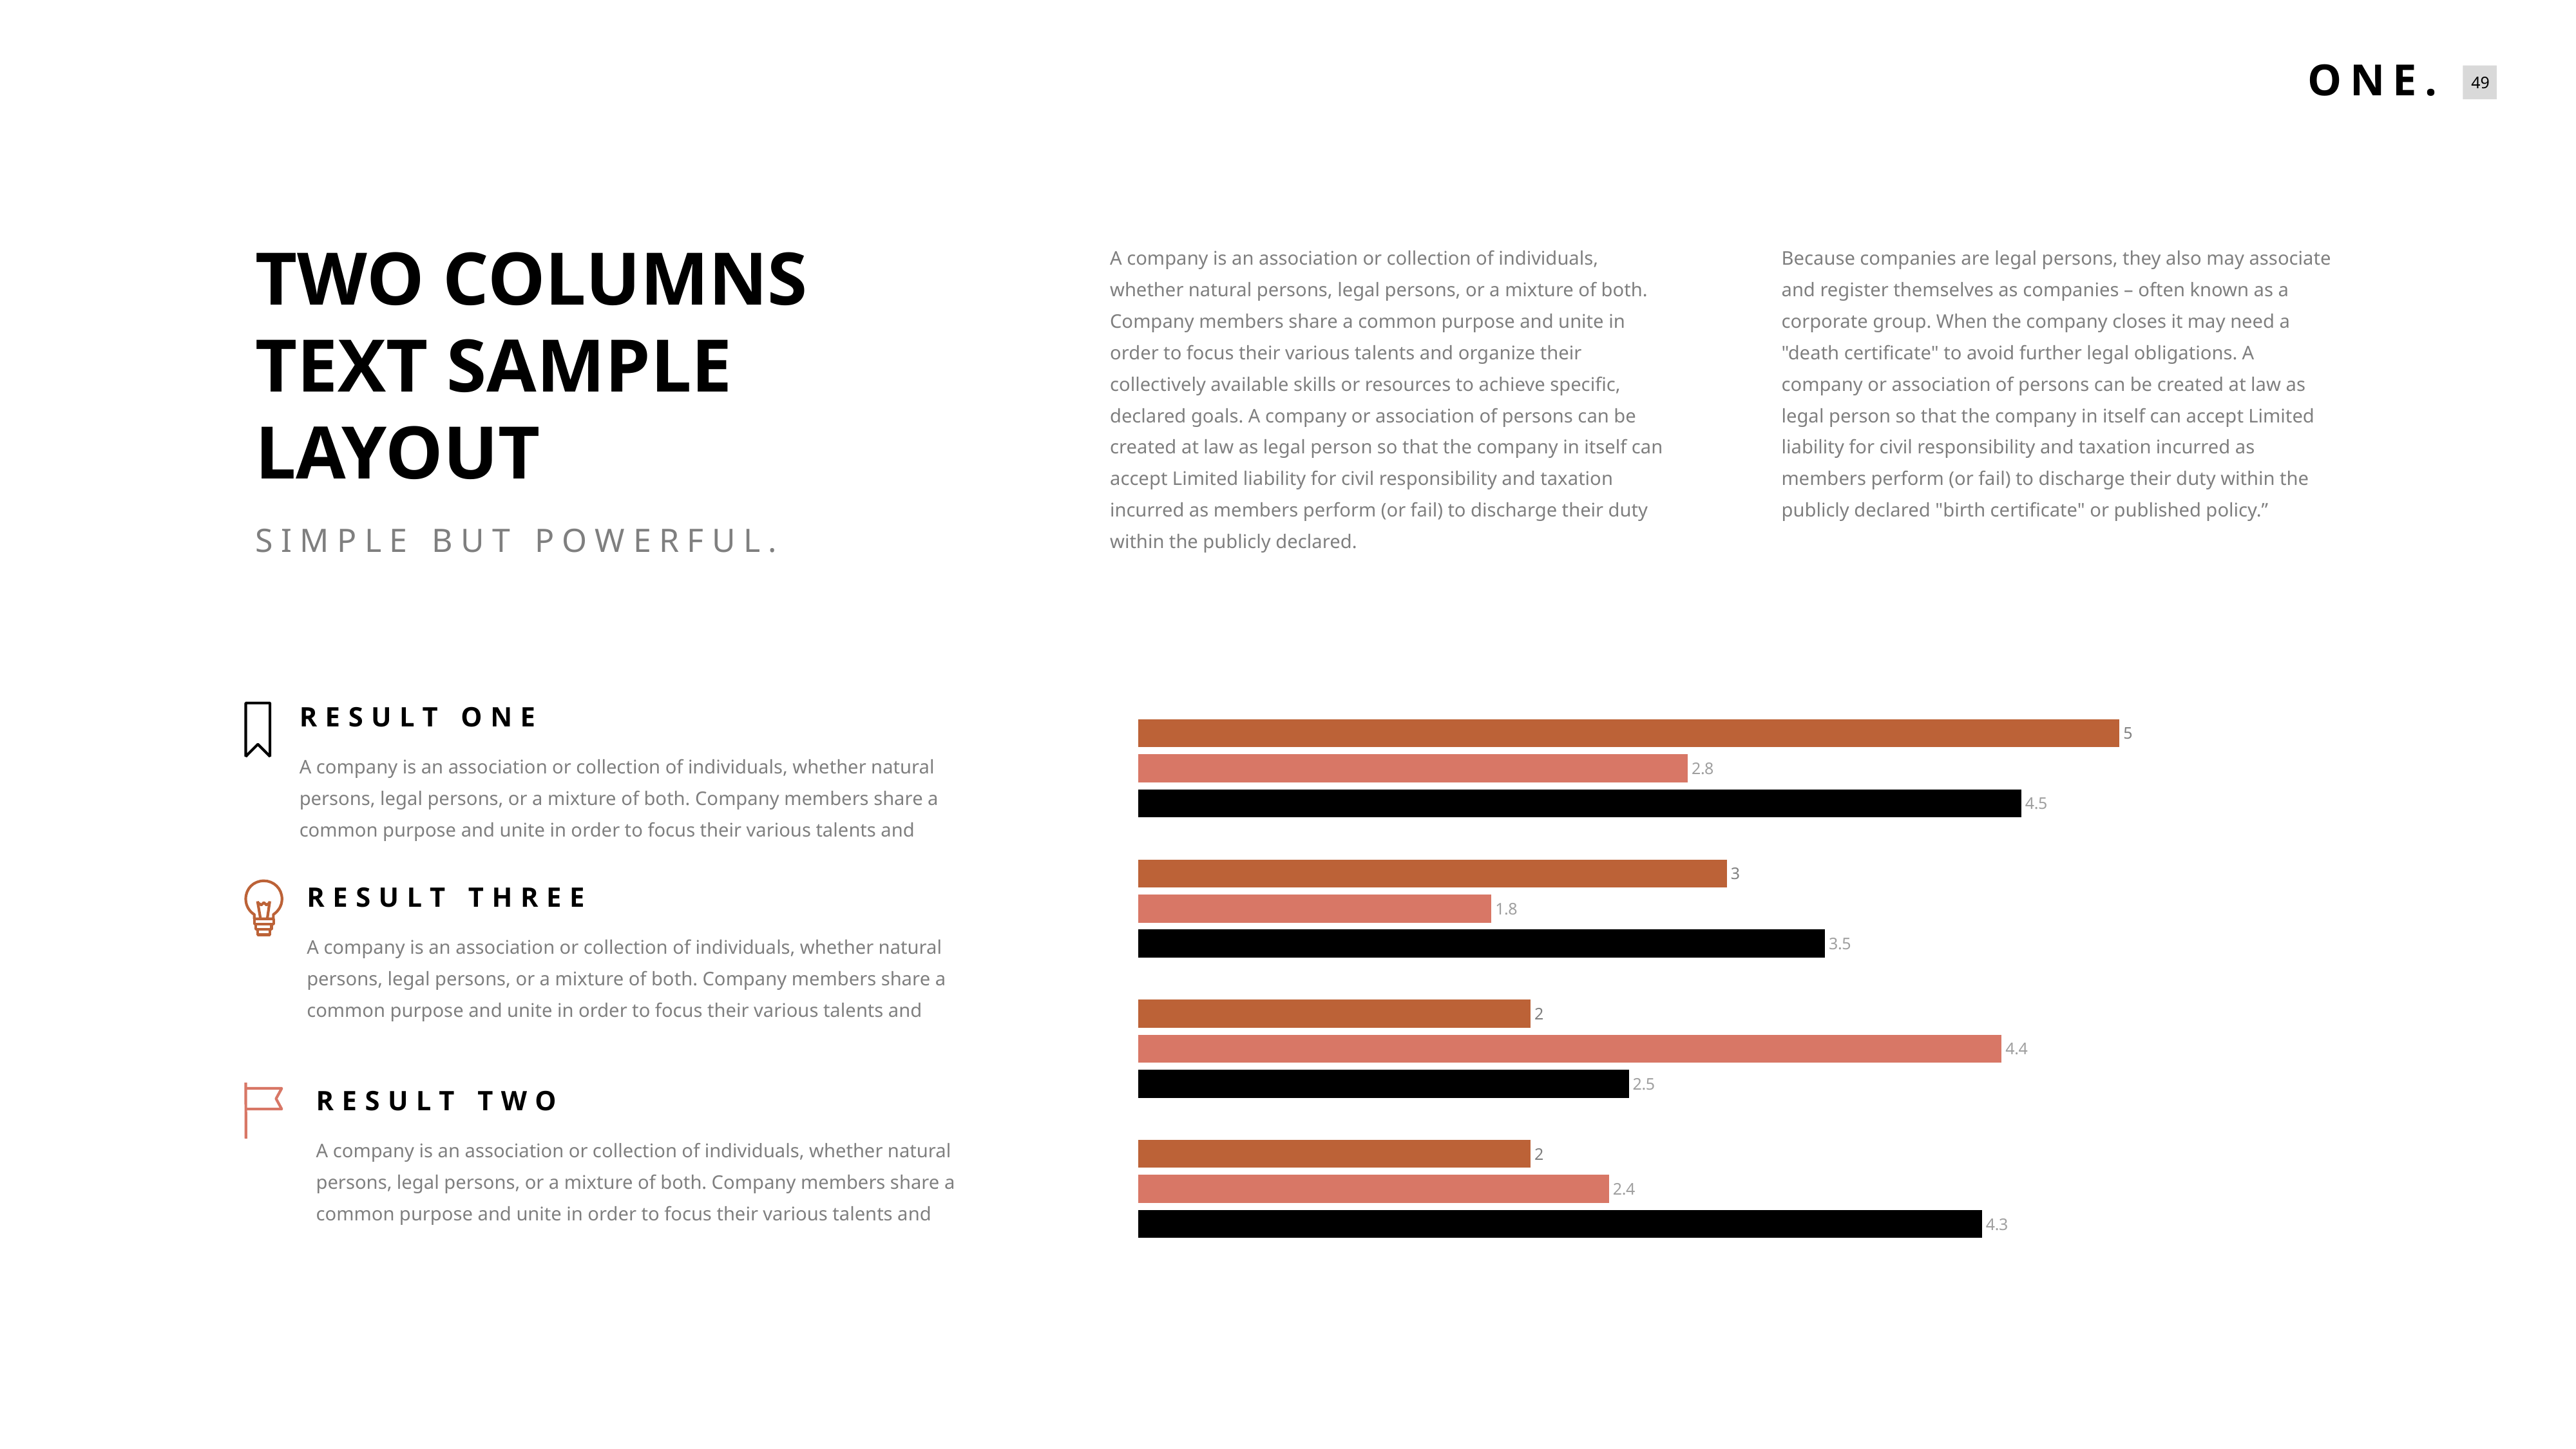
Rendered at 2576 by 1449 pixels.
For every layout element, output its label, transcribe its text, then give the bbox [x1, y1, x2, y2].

text_box A company is an association or collection of individuals, whether natural persons, legal persons, or a mixture of both. Company members share a common purpose and unite in order to focus their various talents and organize their collectively available skills or resources to achieve specific, declared goals. A company or association of persons can be created at law as legal person so that the company in itself can accept Limited liability for civil responsibility and taxation incurred as members perform (or fail) to discharge their duty within the publicly declared. [1091, 227, 1687, 562]
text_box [245, 858, 1019, 1032]
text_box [245, 677, 1019, 852]
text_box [245, 1061, 1019, 1236]
text_box SIMPLE BUT POWERFUL. [245, 515, 1114, 564]
text_box Because companies are legal persons, they also may associate and register themselves as companies – often known as a corporate group. When the company closes it may need a "death certificate" to avoid further legal obligations. A company or association of persons can be created at law as legal person so that the company in itself can accept Limited liability for civil responsibility and taxation incurred as members perform (or fail) to discharge their duty within the publicly declared "birth certificate" or published policy.” [1762, 227, 2359, 531]
chart [1113, 687, 2341, 1271]
text_box TWO COLUMNS TEXT SAMPLE LAYOUT [245, 227, 1019, 498]
